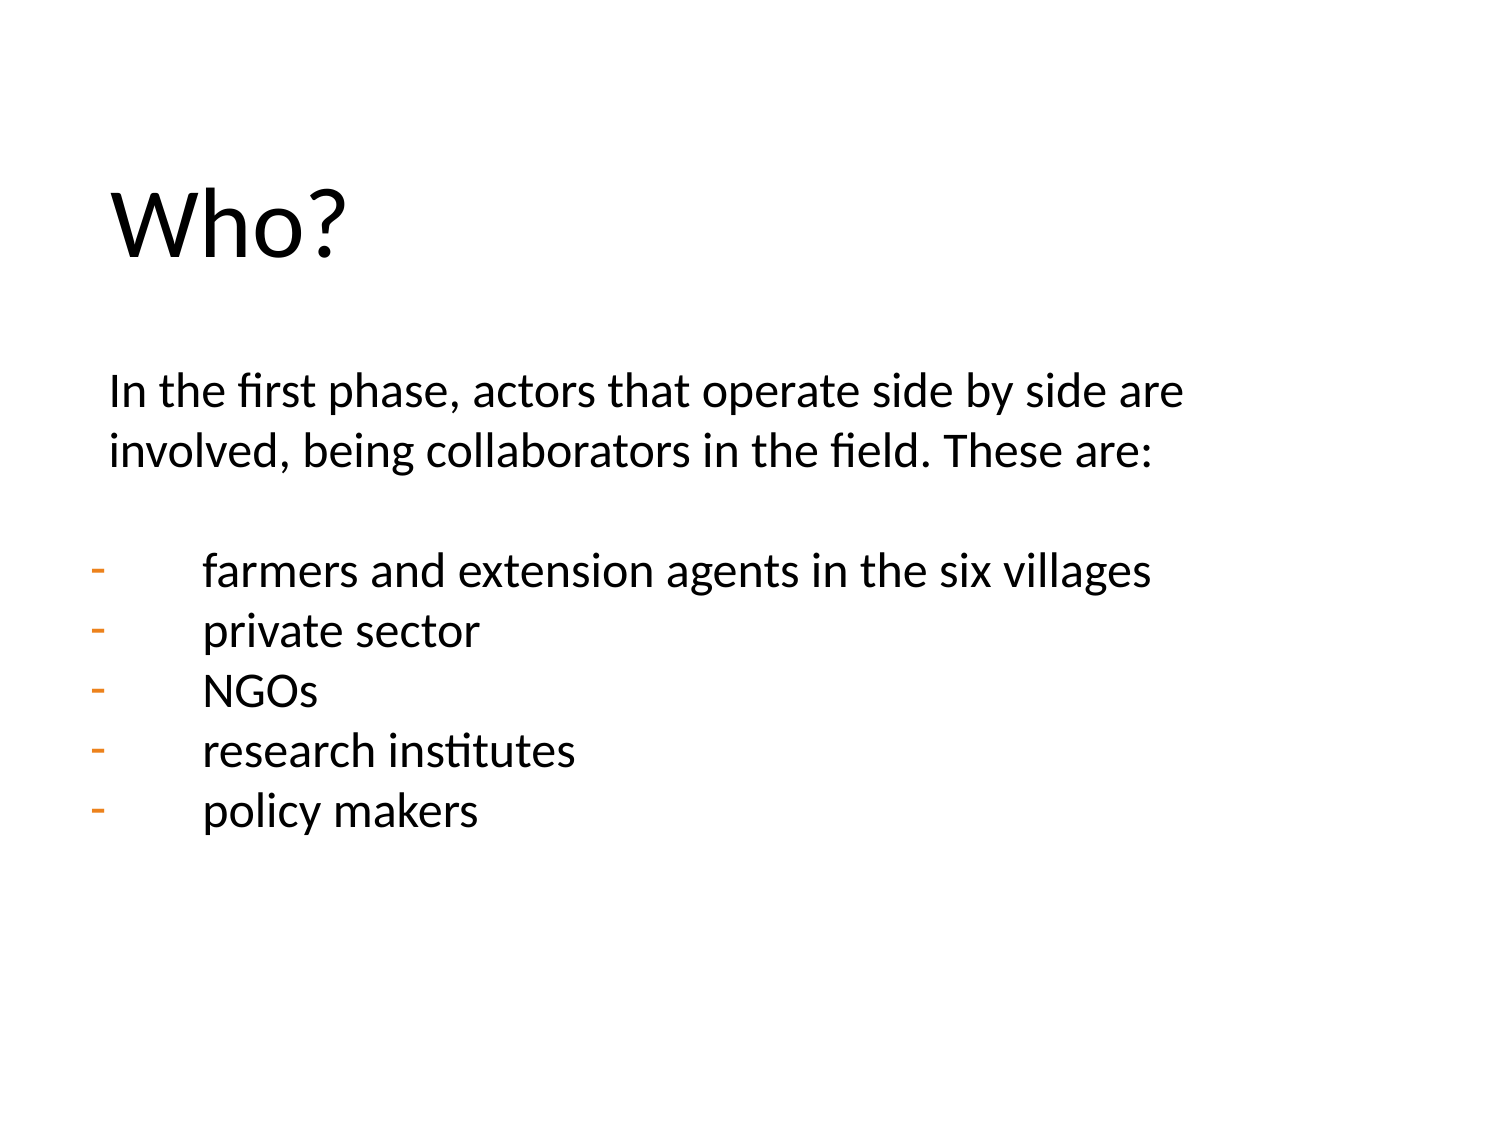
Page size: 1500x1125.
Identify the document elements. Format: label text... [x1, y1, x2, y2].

list In the first phase, actors that operate side by side are involved, being collaborators in the field. These are: farmers and extension agents in the six villages private sector NGOs research institutes policy makers [75, 350, 1350, 1003]
list Who? [77, 149, 1328, 338]
